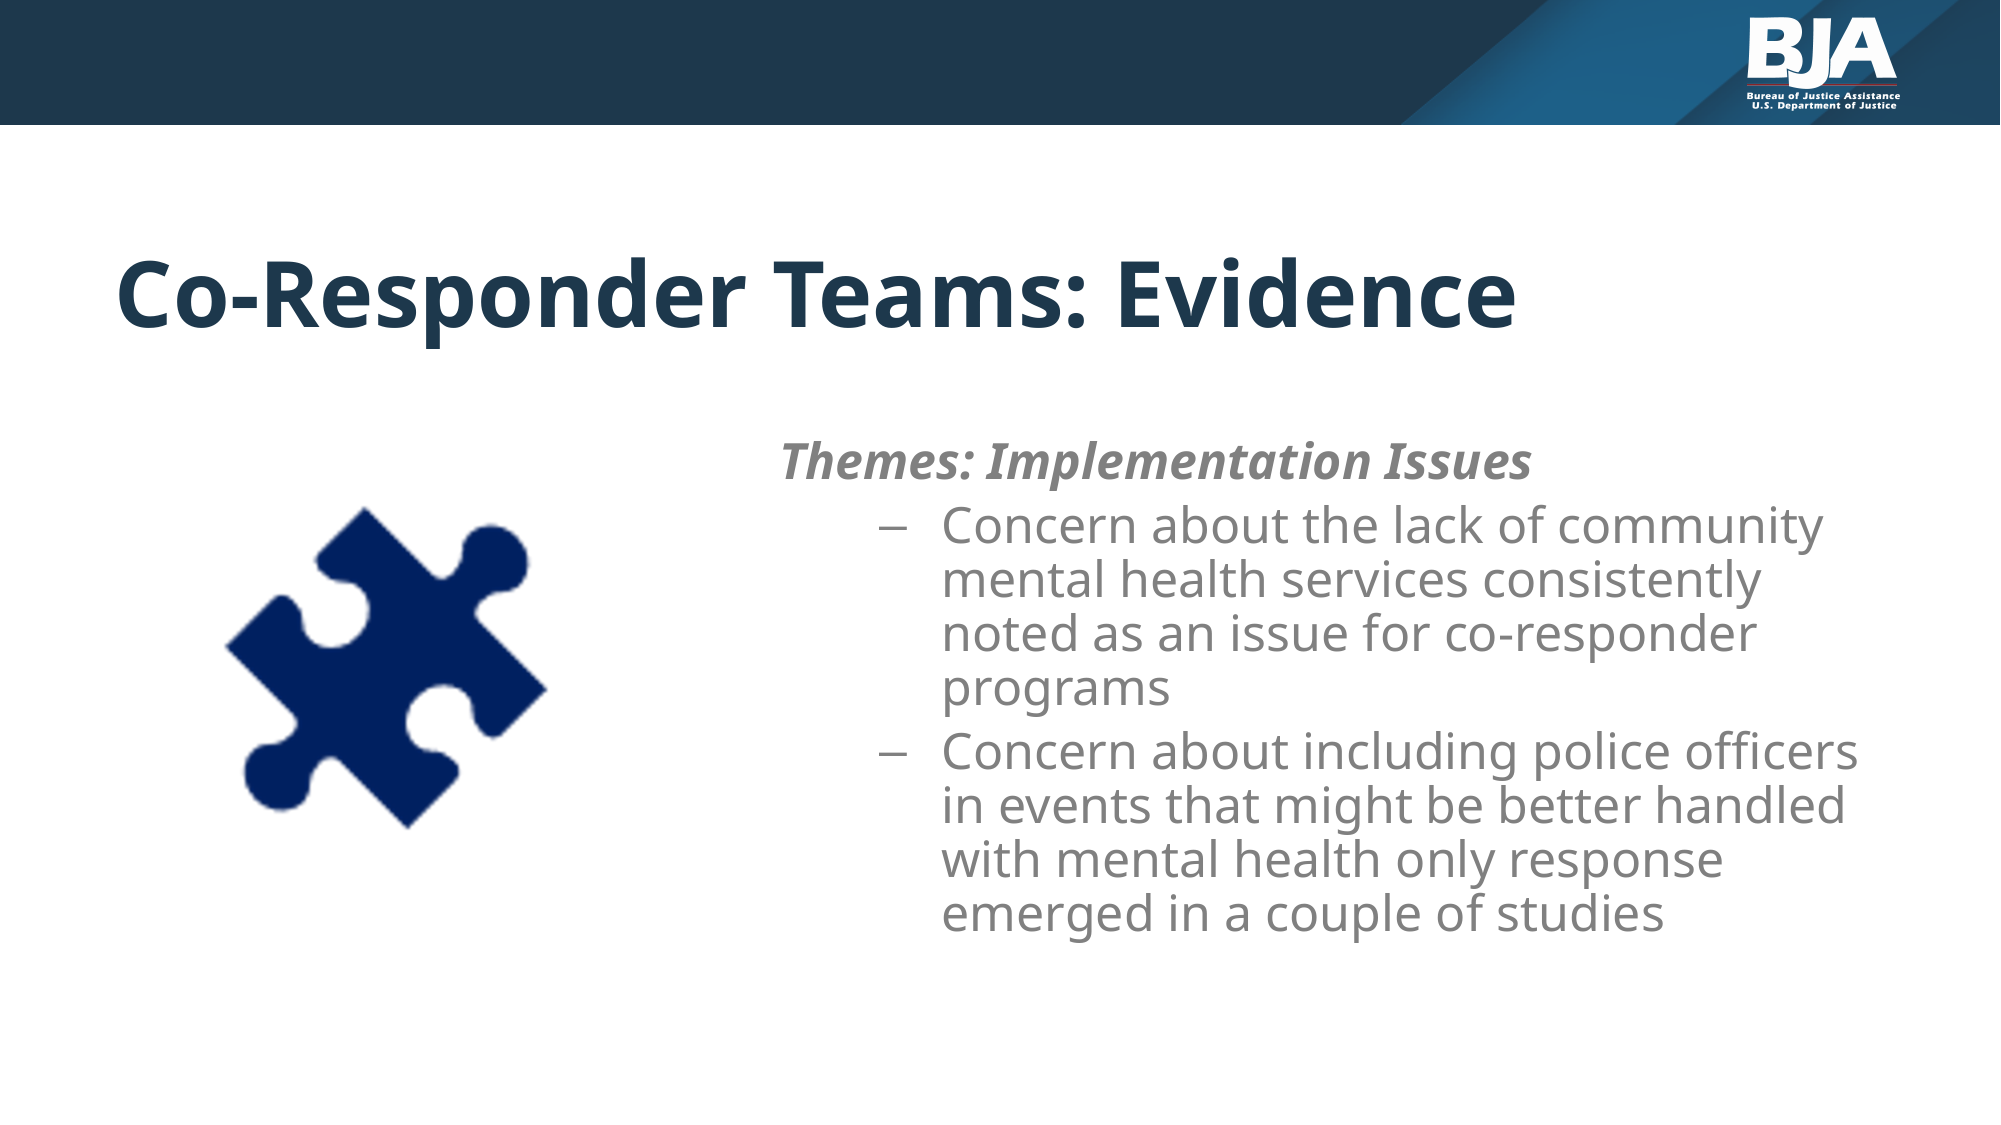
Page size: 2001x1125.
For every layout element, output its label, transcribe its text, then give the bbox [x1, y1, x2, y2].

picture [193, 483, 580, 870]
picture [0, 0, 2000, 125]
title Co-Responder Teams: Evidence [99, 196, 1900, 384]
list Themes: Implementation Issues Concern about the lack of community mental health services consistently noted as an issue for co-responder programs Concern about including police officers in events that might be better handled with mental health only response emerged in a couple of studies [764, 429, 1900, 1105]
